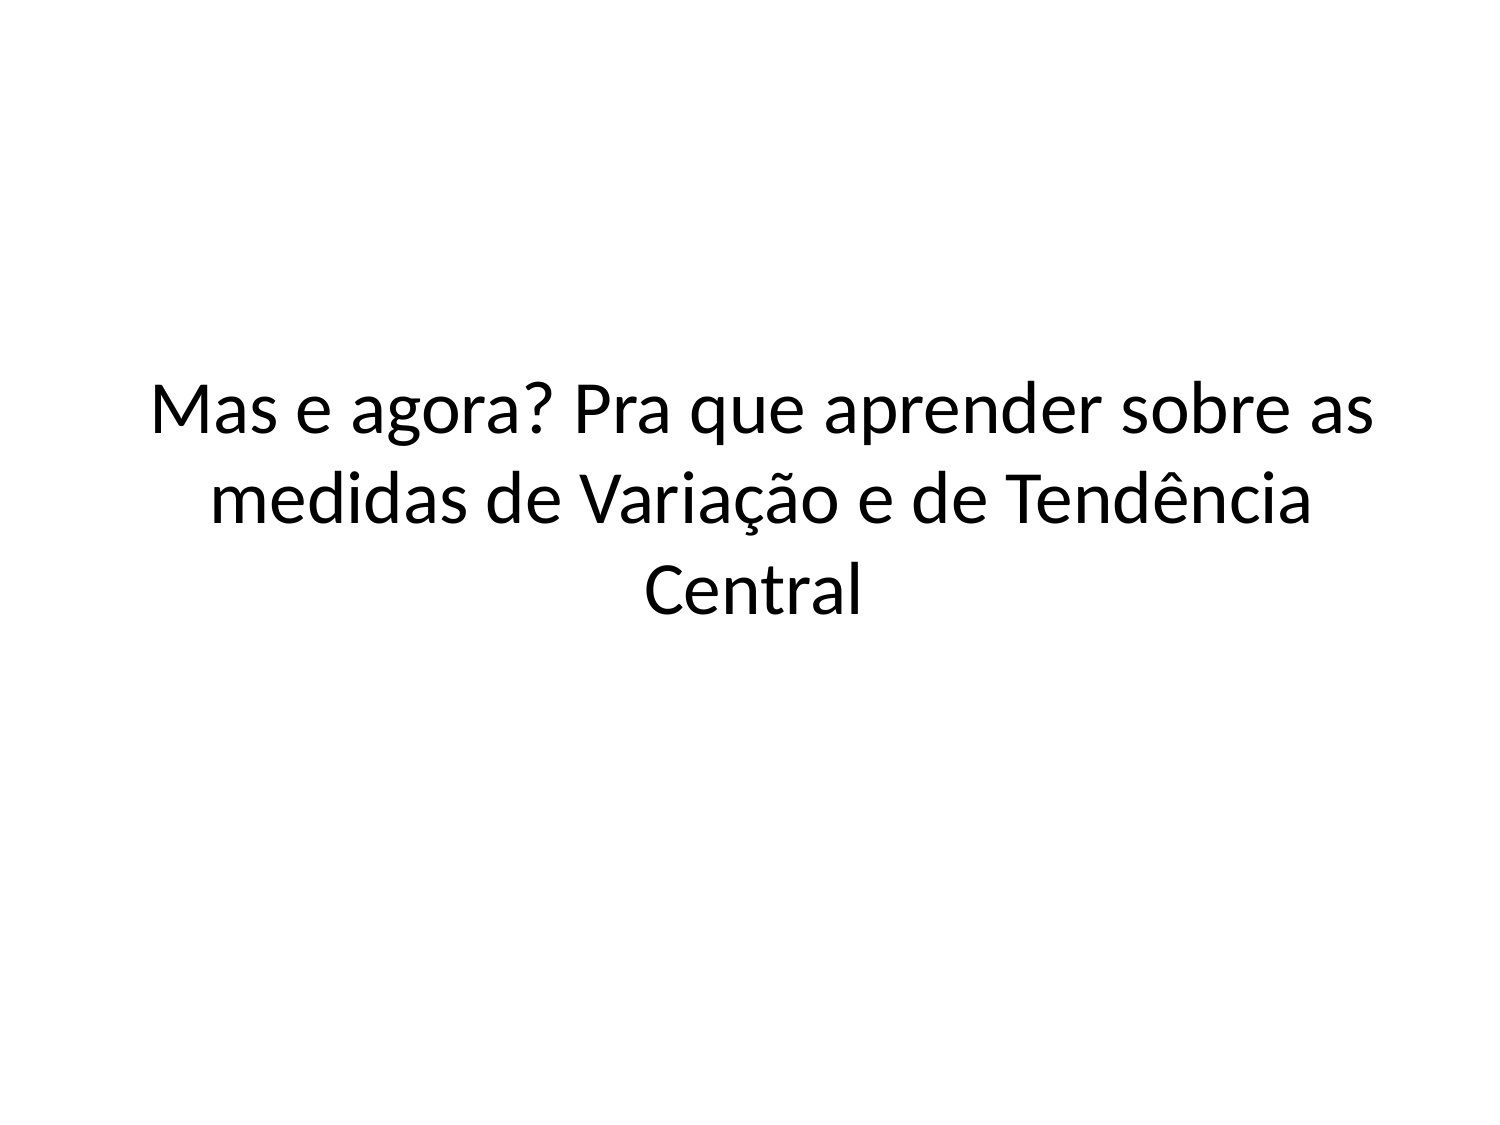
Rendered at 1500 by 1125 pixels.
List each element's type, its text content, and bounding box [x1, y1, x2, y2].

title Mas e agora? Pra que aprender sobre as medidas de Variação e de Tendência Central [87, 350, 1438, 638]
